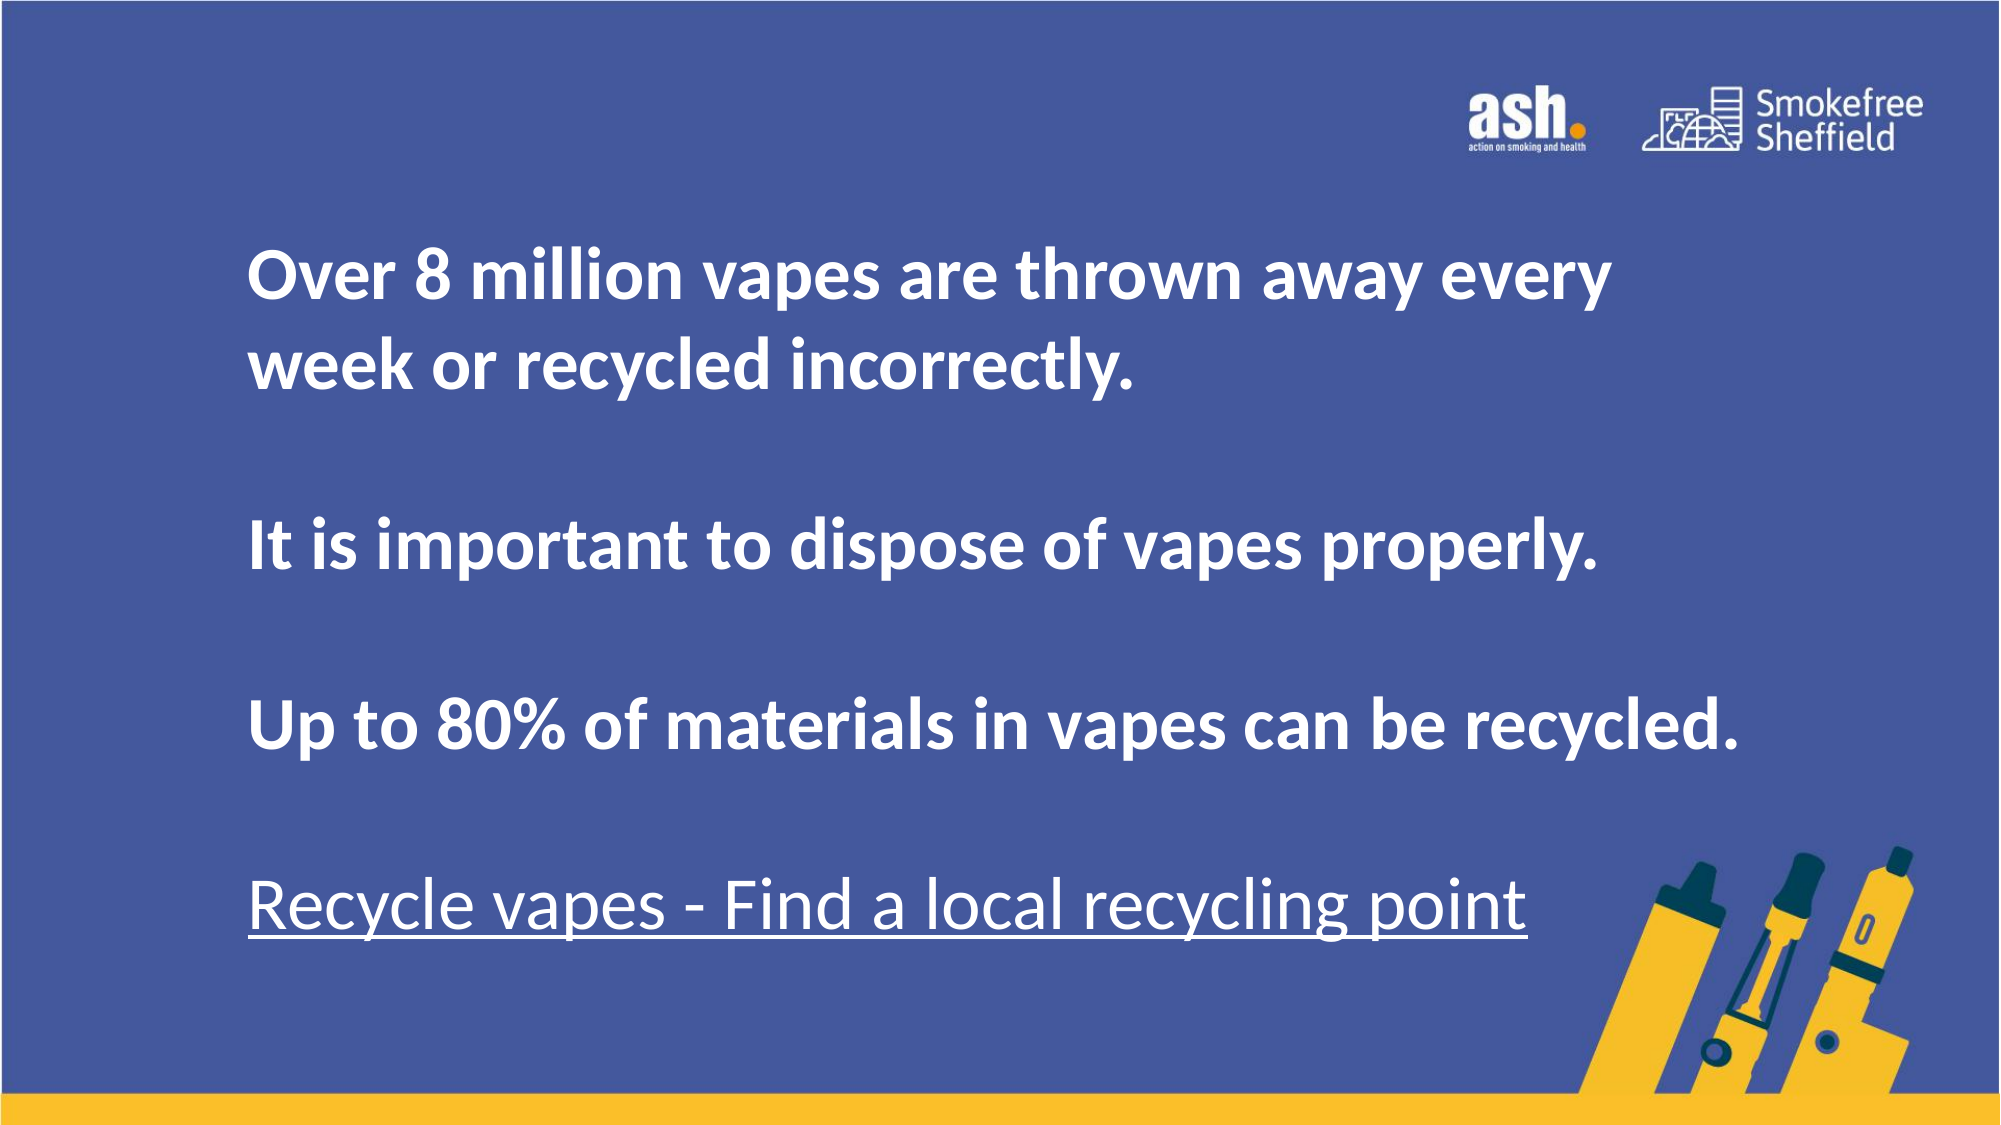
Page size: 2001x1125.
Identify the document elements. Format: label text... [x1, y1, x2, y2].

text_box Over 8 million vapes are thrown away every week or recycled incorrectly. It is important to dispose of vapes properly. Up to 80% of materials in vapes can be recycled. Recycle vapes - Find a local recycling point [232, 217, 1768, 1125]
picture [0, 0, 2000, 1125]
